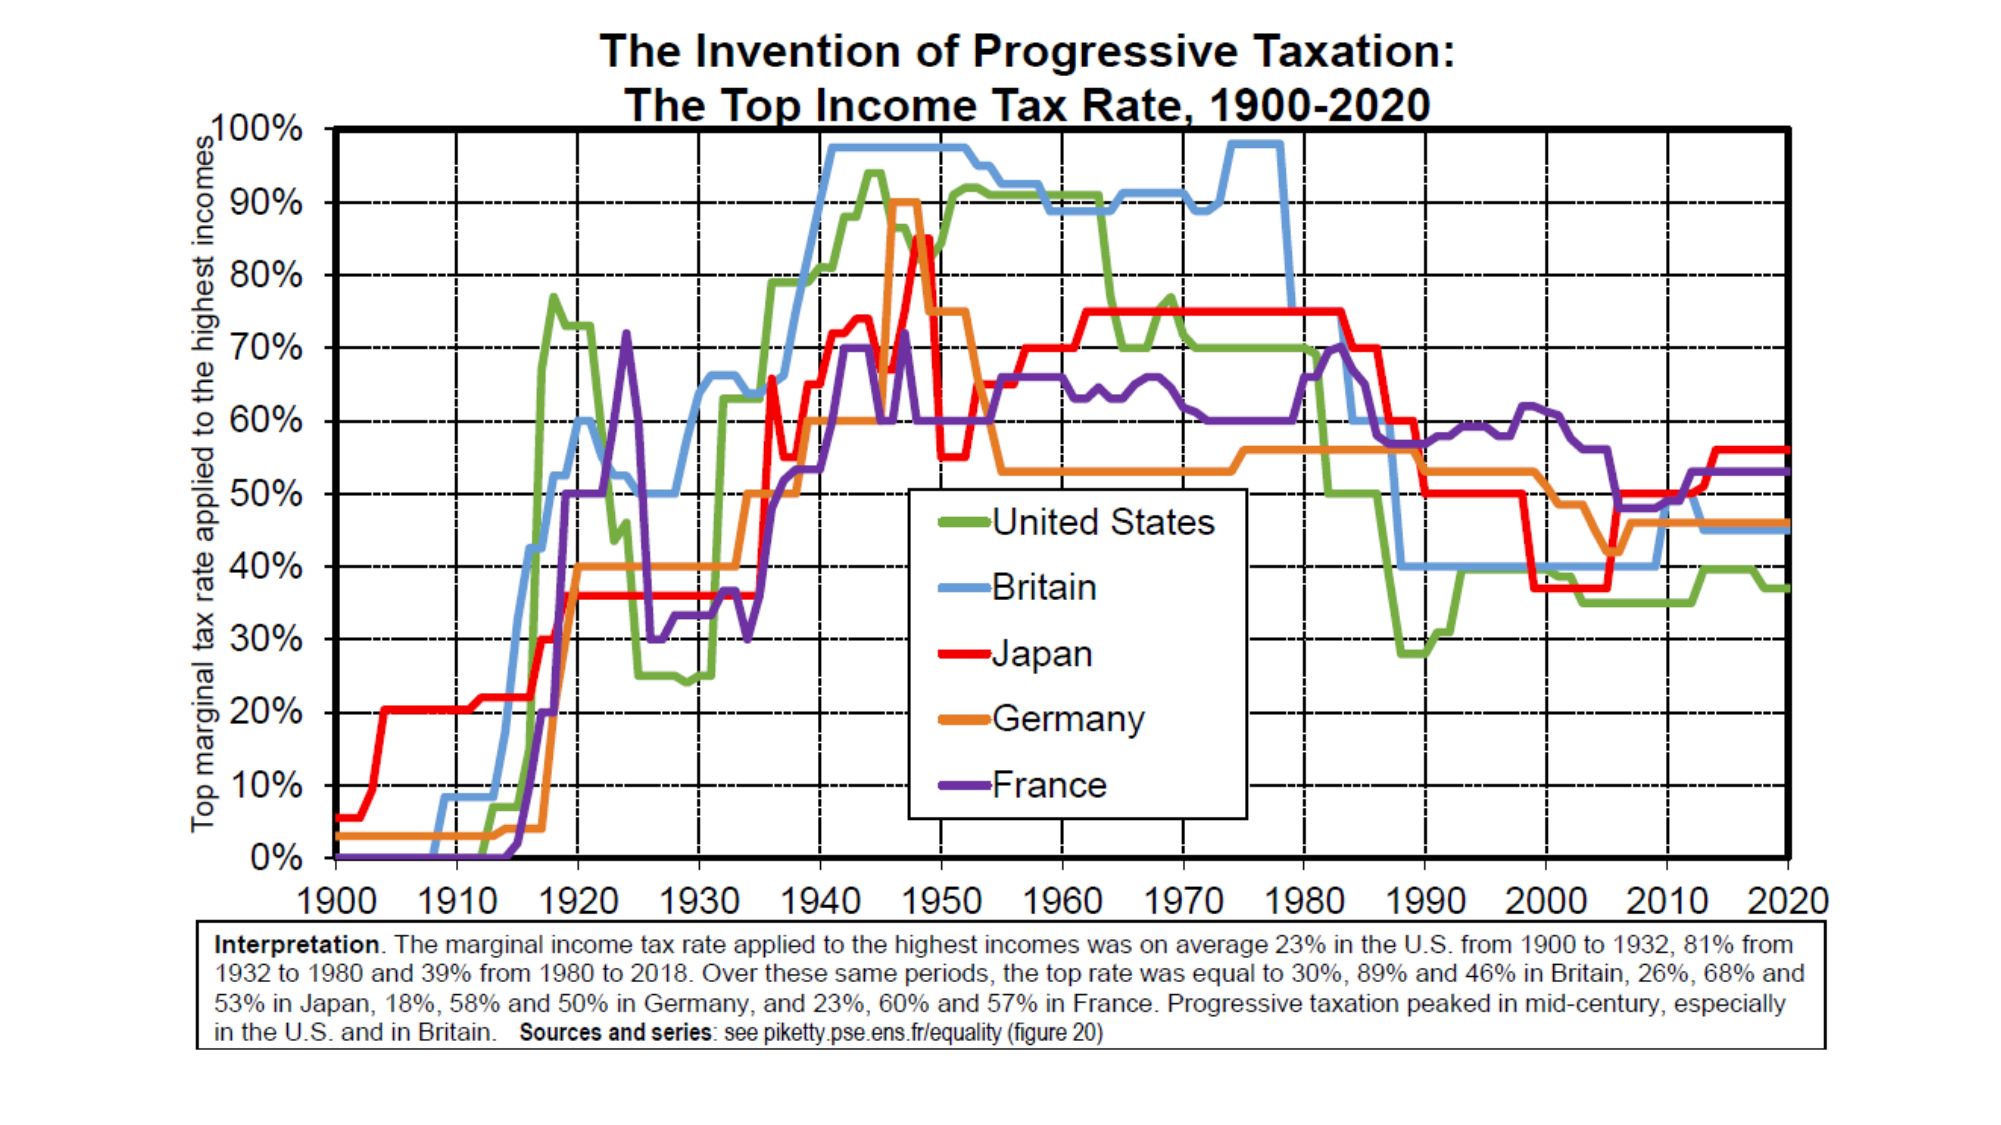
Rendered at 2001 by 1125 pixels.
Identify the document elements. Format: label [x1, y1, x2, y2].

picture [134, 0, 1866, 1125]
